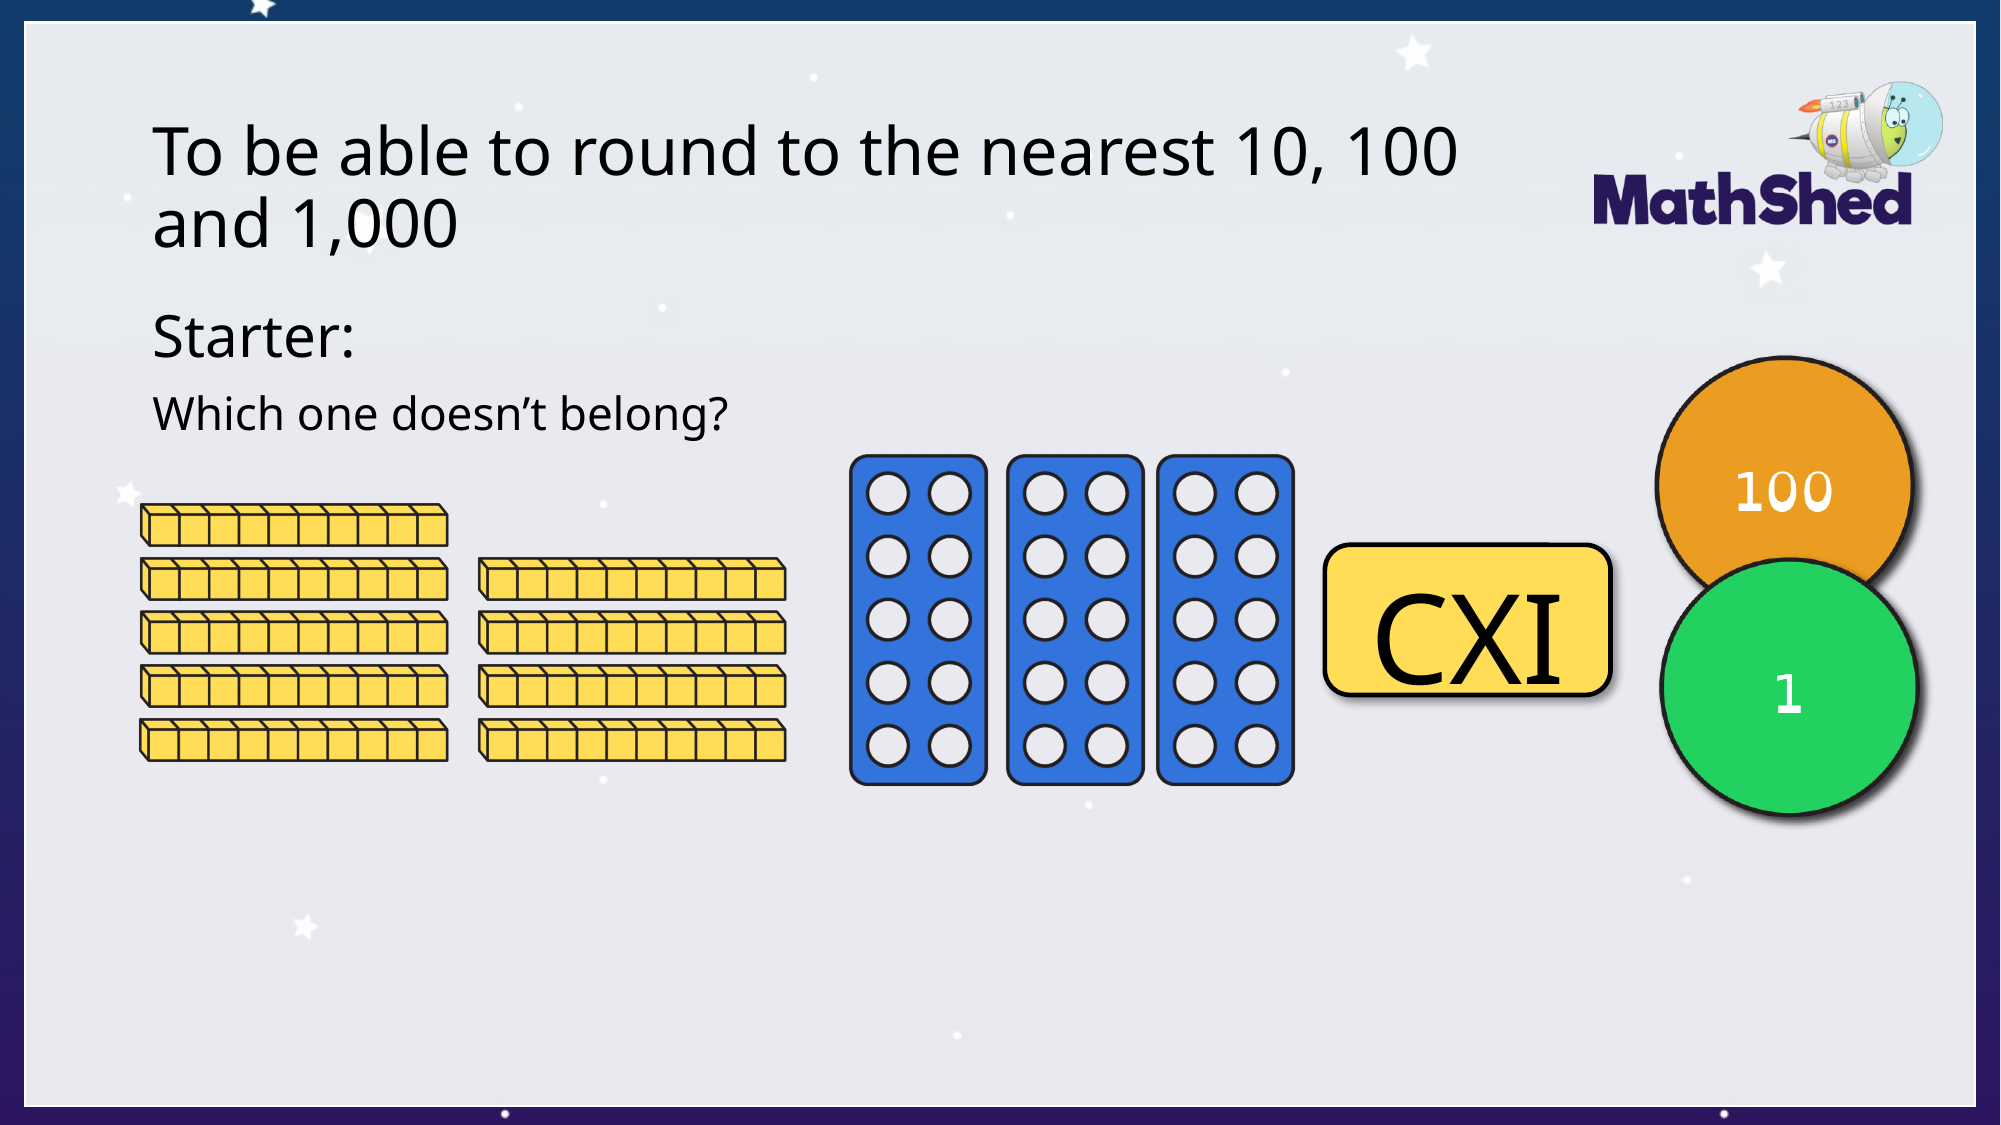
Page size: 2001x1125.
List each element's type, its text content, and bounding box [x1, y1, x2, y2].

list Starter: Which one doesn’t belong? [137, 299, 1863, 1014]
title To be able to round to the nearest 10, 100 and 1,000 [137, 81, 1578, 299]
picture [0, 0, 2001, 1125]
text_box CXI [1401, 543, 1612, 696]
